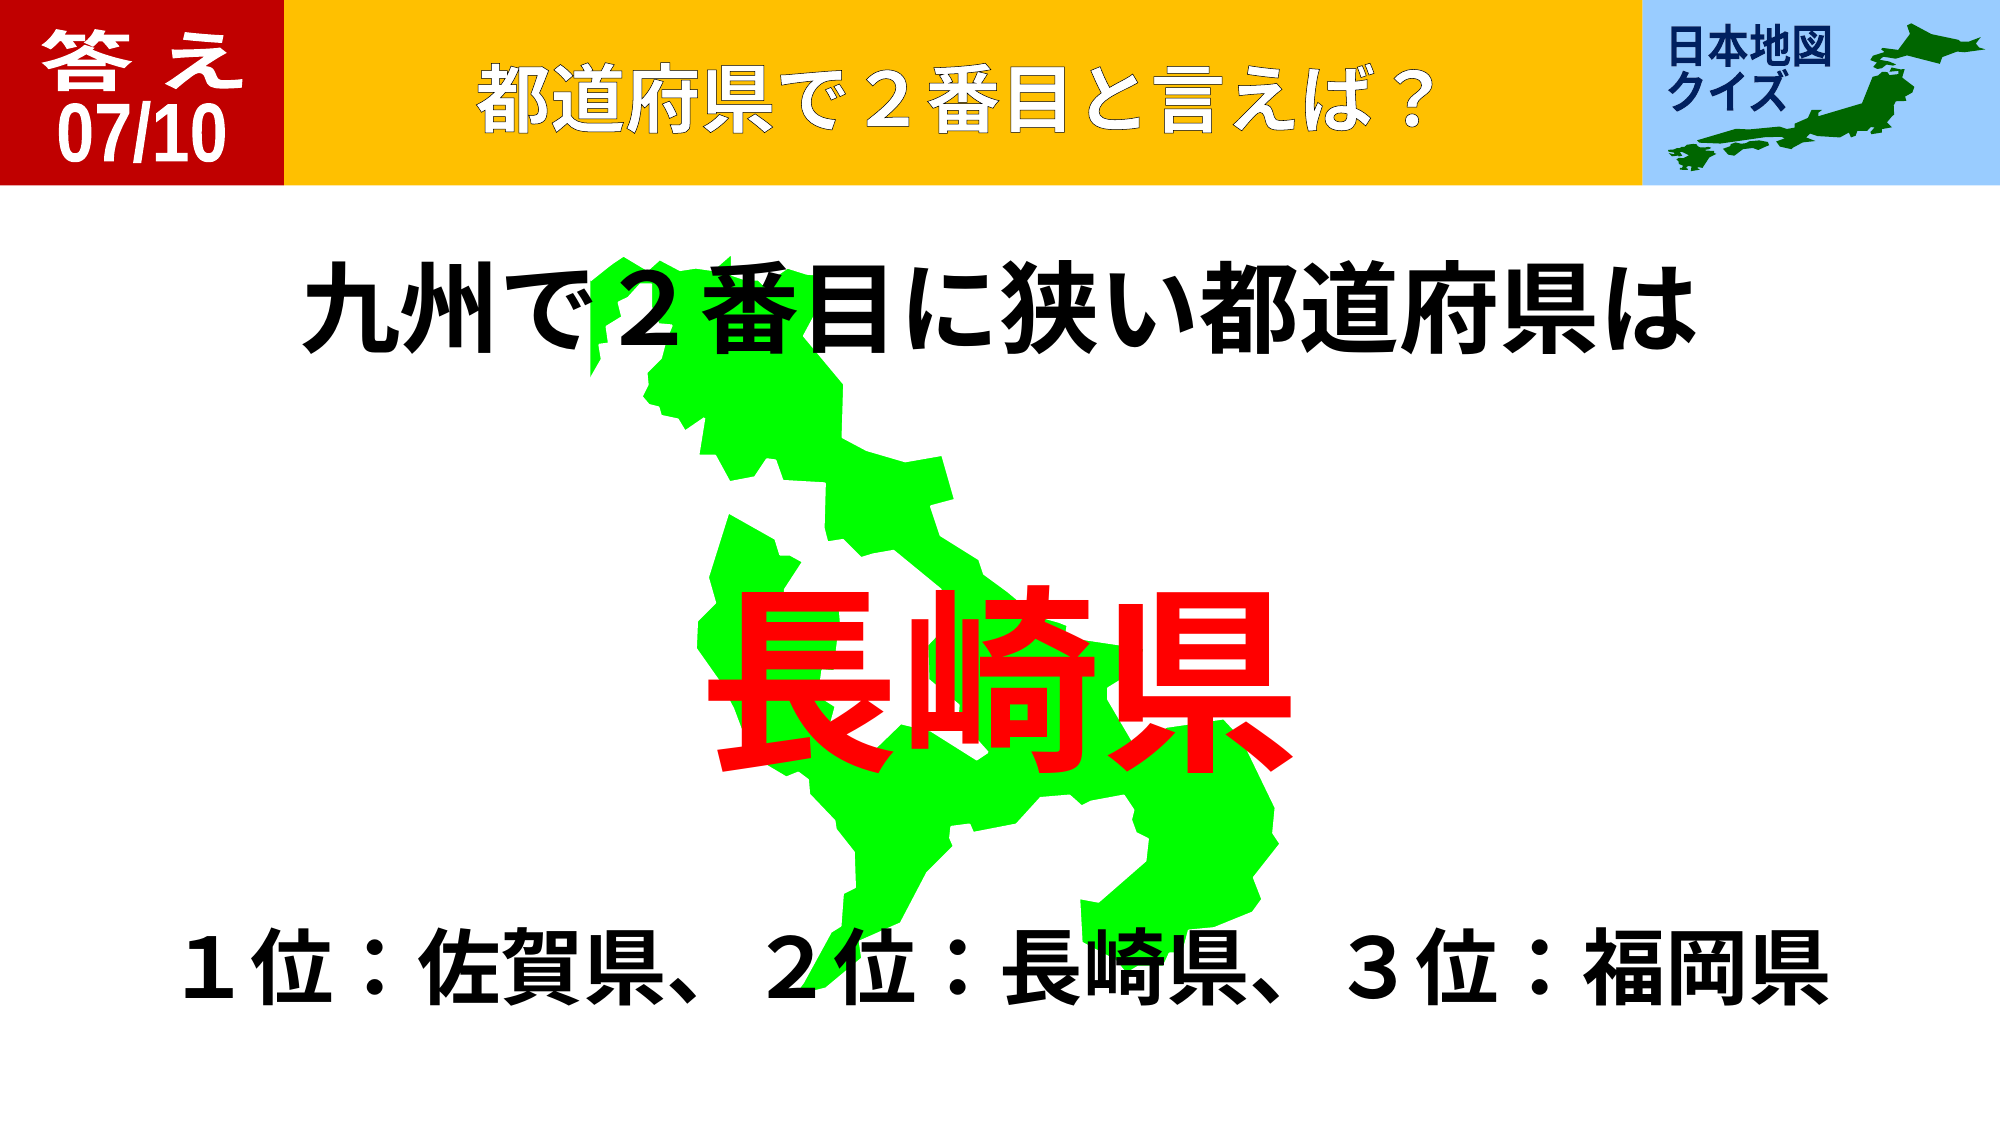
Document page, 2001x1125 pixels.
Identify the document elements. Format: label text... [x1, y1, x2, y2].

text_box [588, 373, 597, 381]
text_box 九州で２番目に狭い都道府県は [285, 237, 1715, 373]
text_box [639, 373, 964, 547]
text_box １位：佐賀県、２位：長崎県、３位：福岡県 [152, 907, 1848, 1023]
text_box [1077, 803, 1283, 907]
text_box [814, 803, 1039, 907]
text_box [1074, 803, 1096, 809]
text_box 長崎県 [685, 547, 1315, 803]
